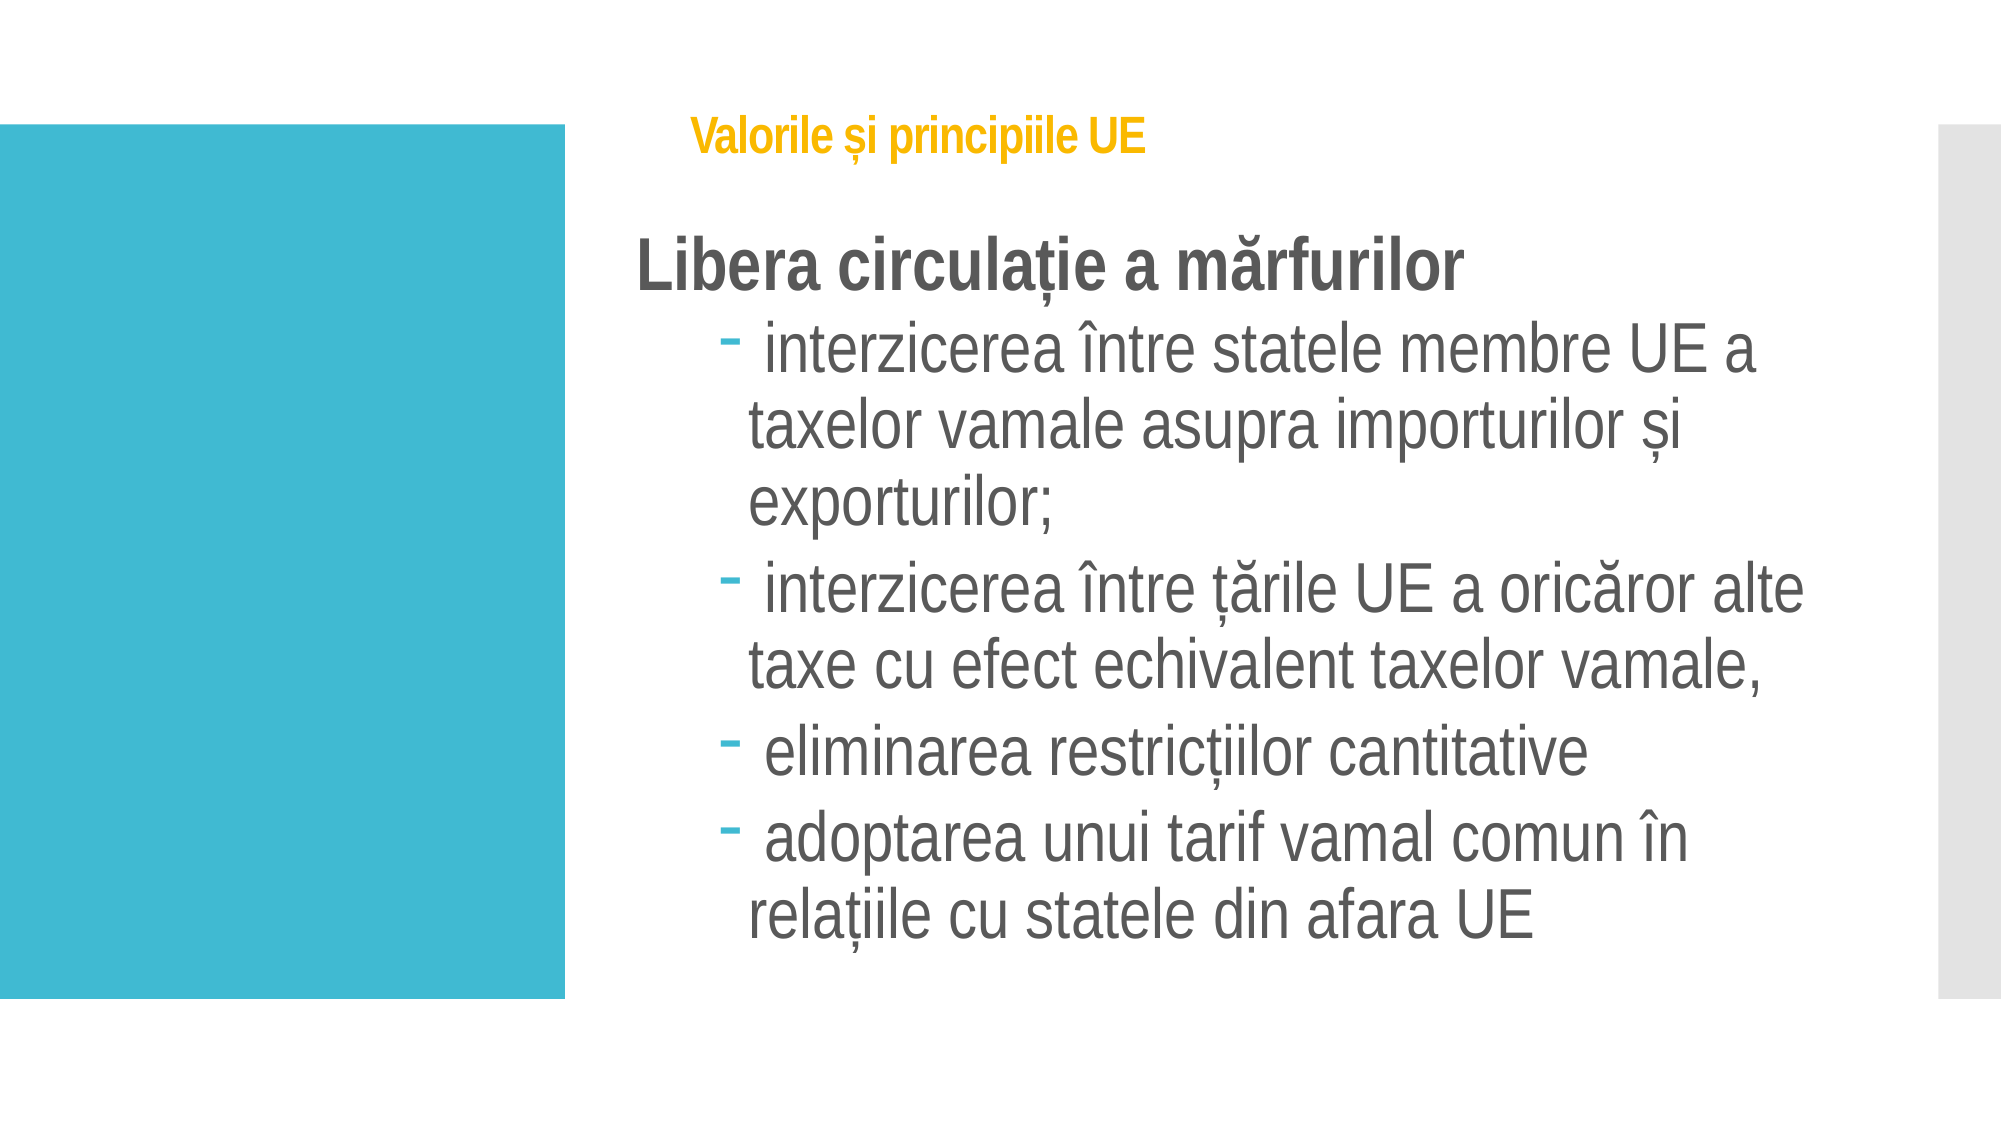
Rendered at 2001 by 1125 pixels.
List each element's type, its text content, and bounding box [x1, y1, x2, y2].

list Libera circulație a mărfurilor interzicerea între statele membre UE a taxelor vamale asupra importurilor și exporturilor; interzicerea între țările UE a oricăror alte taxe cu efect echivalent taxelor vamale, eliminarea restricțiilor cantitative adoptarea unui tarif vamal comun în relațiile cu statele din afara UE [621, 181, 1872, 998]
title Valorile și principiile UE [675, 99, 1816, 181]
